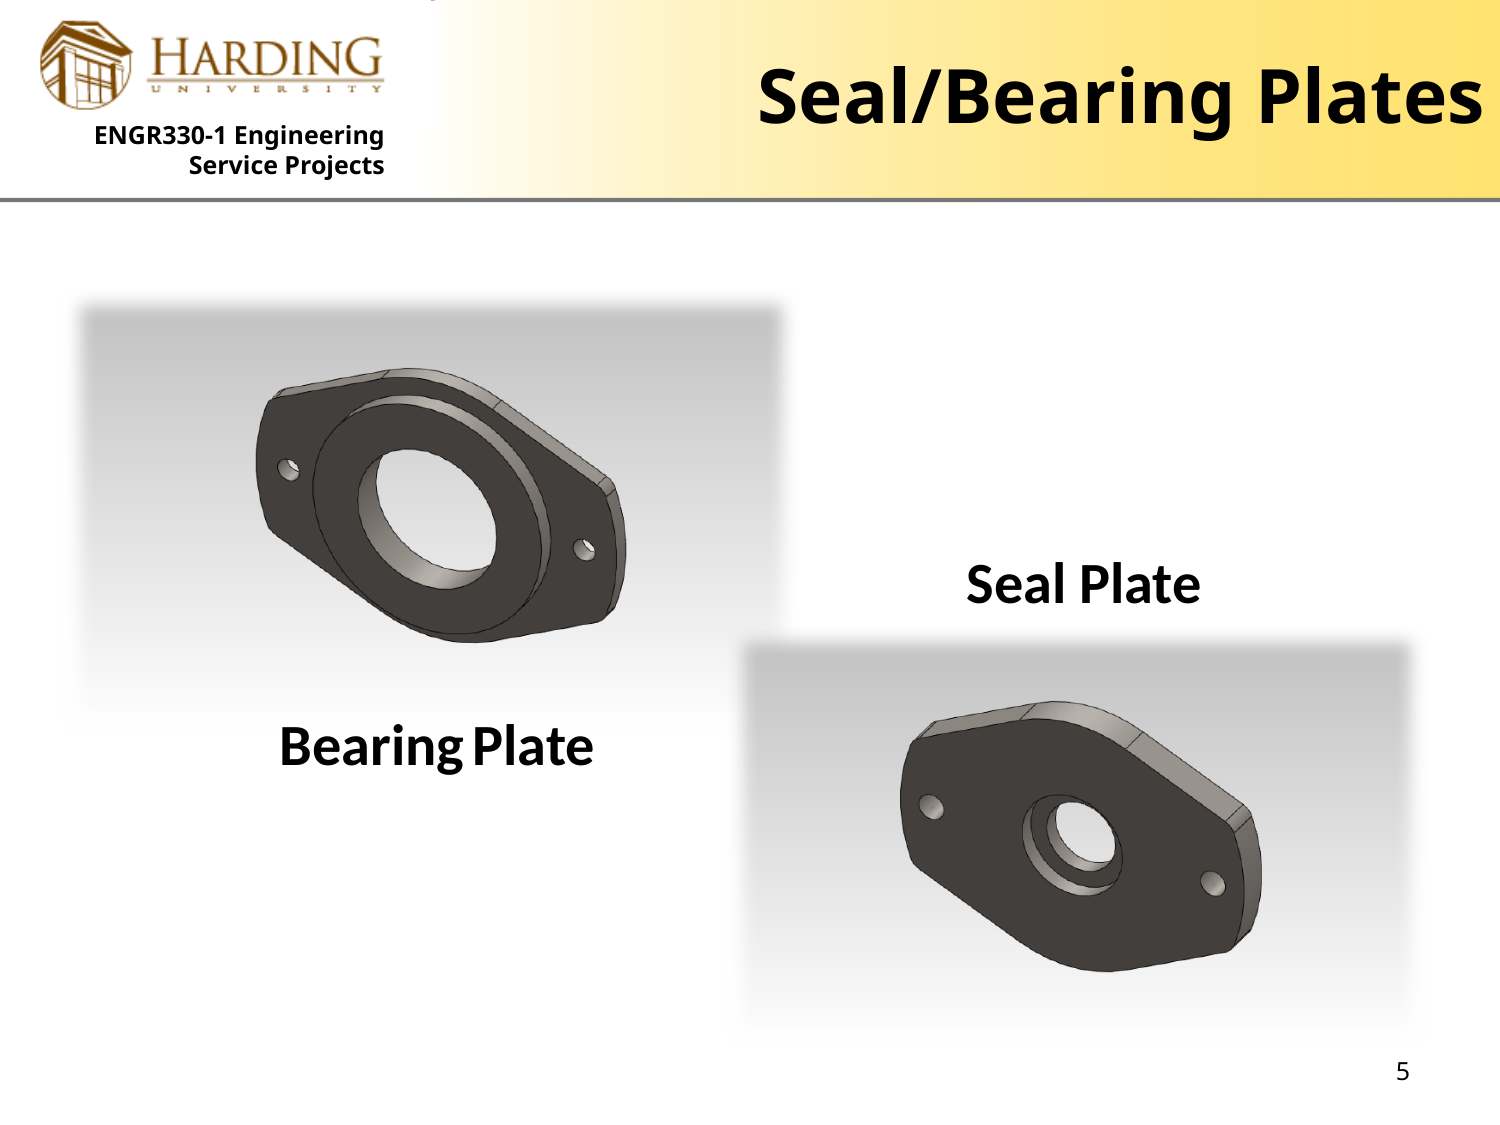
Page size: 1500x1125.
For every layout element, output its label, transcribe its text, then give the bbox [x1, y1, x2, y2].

slide_number 5 [1074, 1059, 1425, 1103]
picture [724, 624, 1429, 1051]
text_box Seal Plate [951, 537, 1217, 623]
title Seal/Bearing Plates [399, 0, 1500, 188]
picture [0, 0, 399, 129]
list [62, 287, 801, 734]
text_box Bearing Plate [264, 742, 610, 785]
